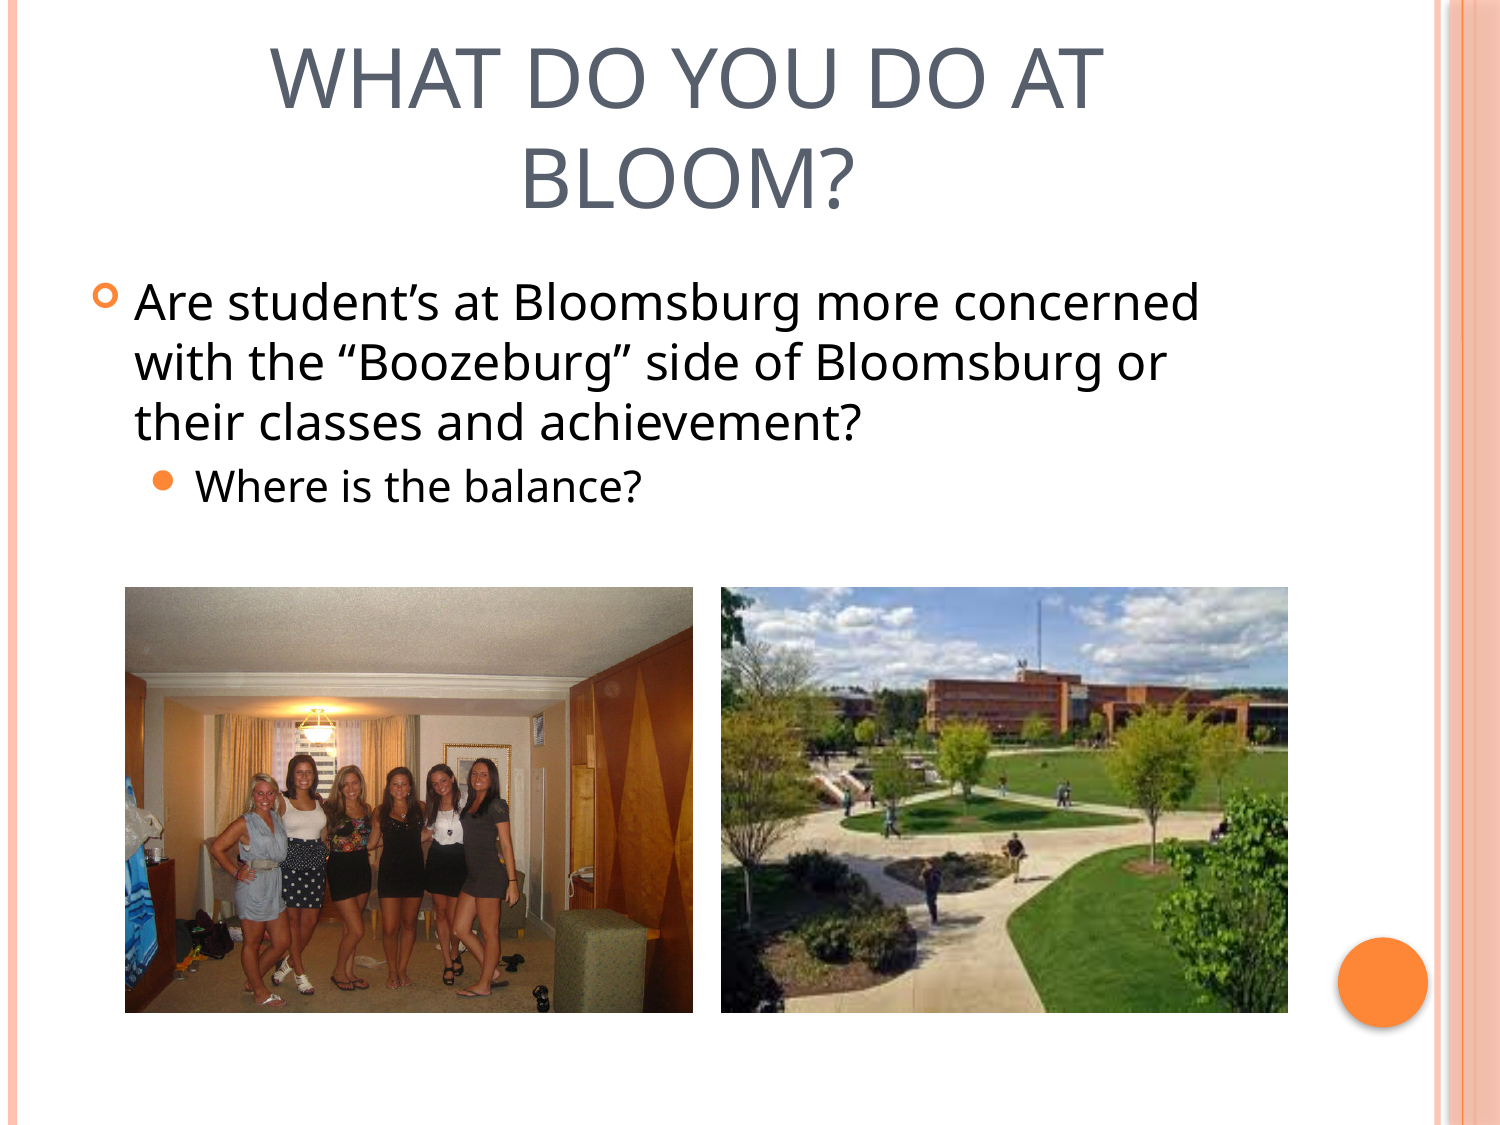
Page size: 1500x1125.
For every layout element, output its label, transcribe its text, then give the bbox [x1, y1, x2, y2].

title What do you do at Bloom? [75, 45, 1300, 233]
list Are student’s at Bloomsburg more concerned with the “Boozeburg” side of Bloomsburg or their classes and achievement? Where is the balance? [75, 262, 1300, 1062]
picture [124, 586, 693, 1013]
picture [720, 586, 1288, 1013]
